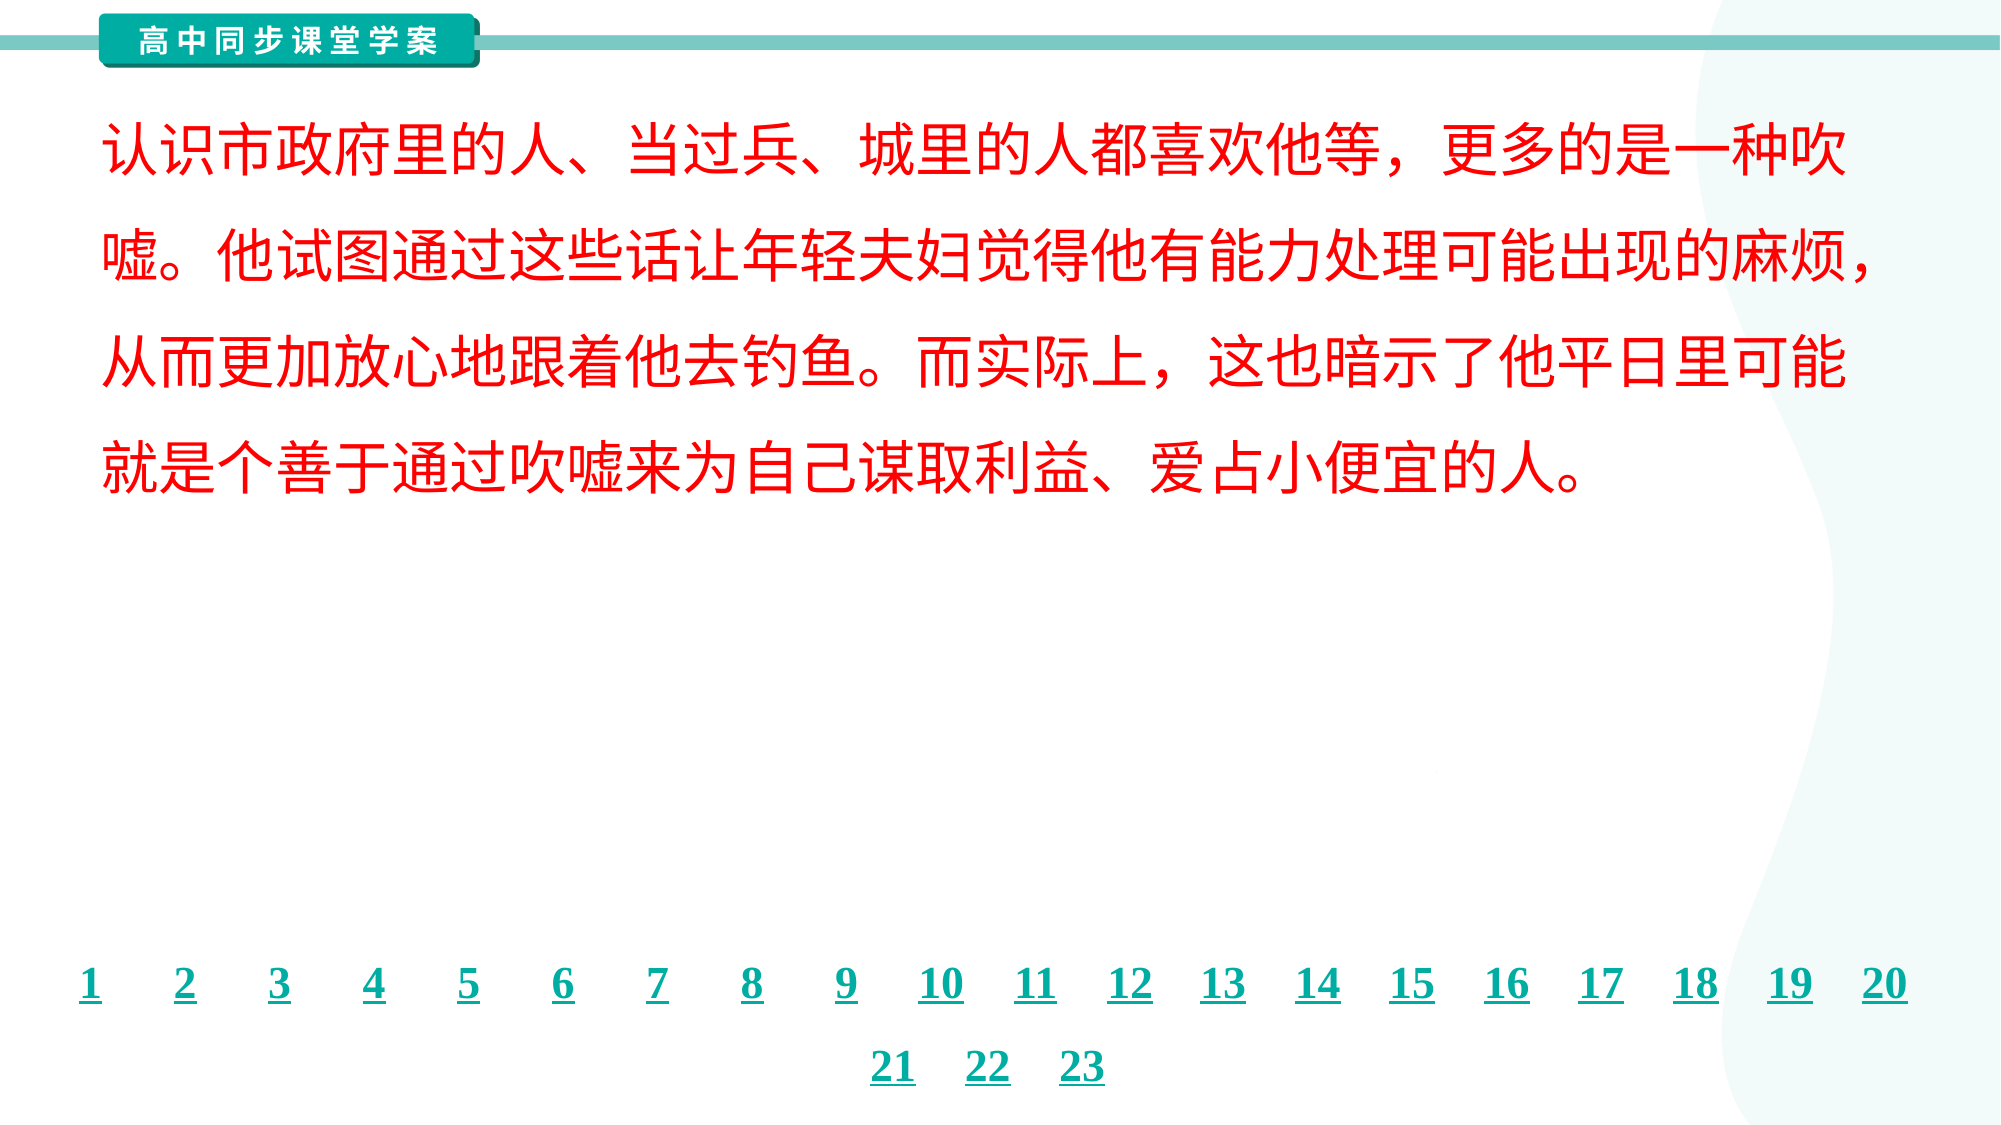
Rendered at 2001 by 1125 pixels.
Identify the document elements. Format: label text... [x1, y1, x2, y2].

text_box 认识市政府里的人、当过兵、城里的人都喜欢他等，更多的是一种吹 嘘。他试图通过这些话让年轻夫妇觉得他有能力处理可能出现的麻烦， 从而更加放心地跟着他去钓鱼。而实际上，这也暗示了他平日里可能 就是个善于通过吹嘘来为自己谋取利益、爱占小便宜的人。 [100, 76, 1899, 502]
picture [0, 0, 2000, 1125]
